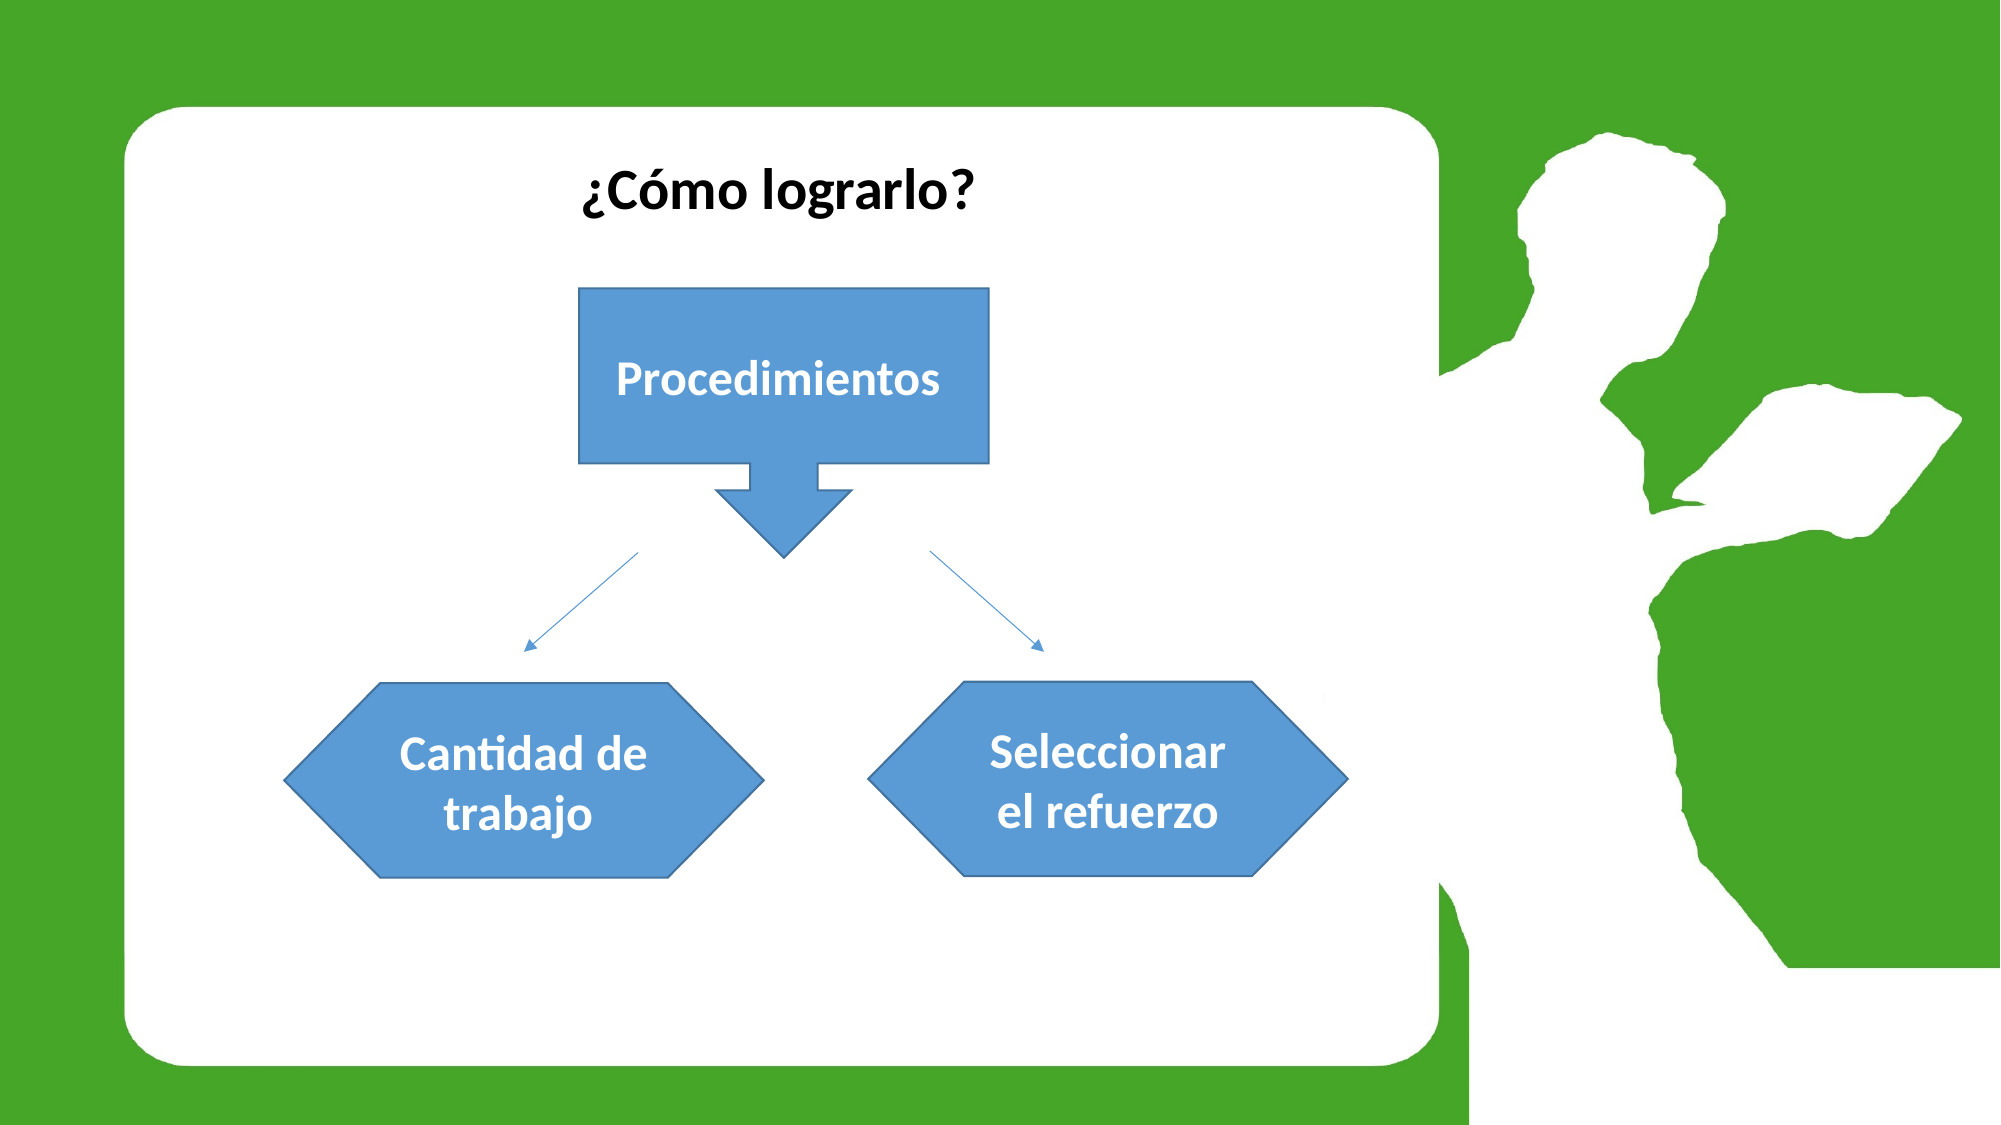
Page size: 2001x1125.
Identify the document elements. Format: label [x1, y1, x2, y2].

text_box [929, 550, 1044, 652]
picture [0, 0, 2000, 1125]
text_box [523, 552, 638, 652]
